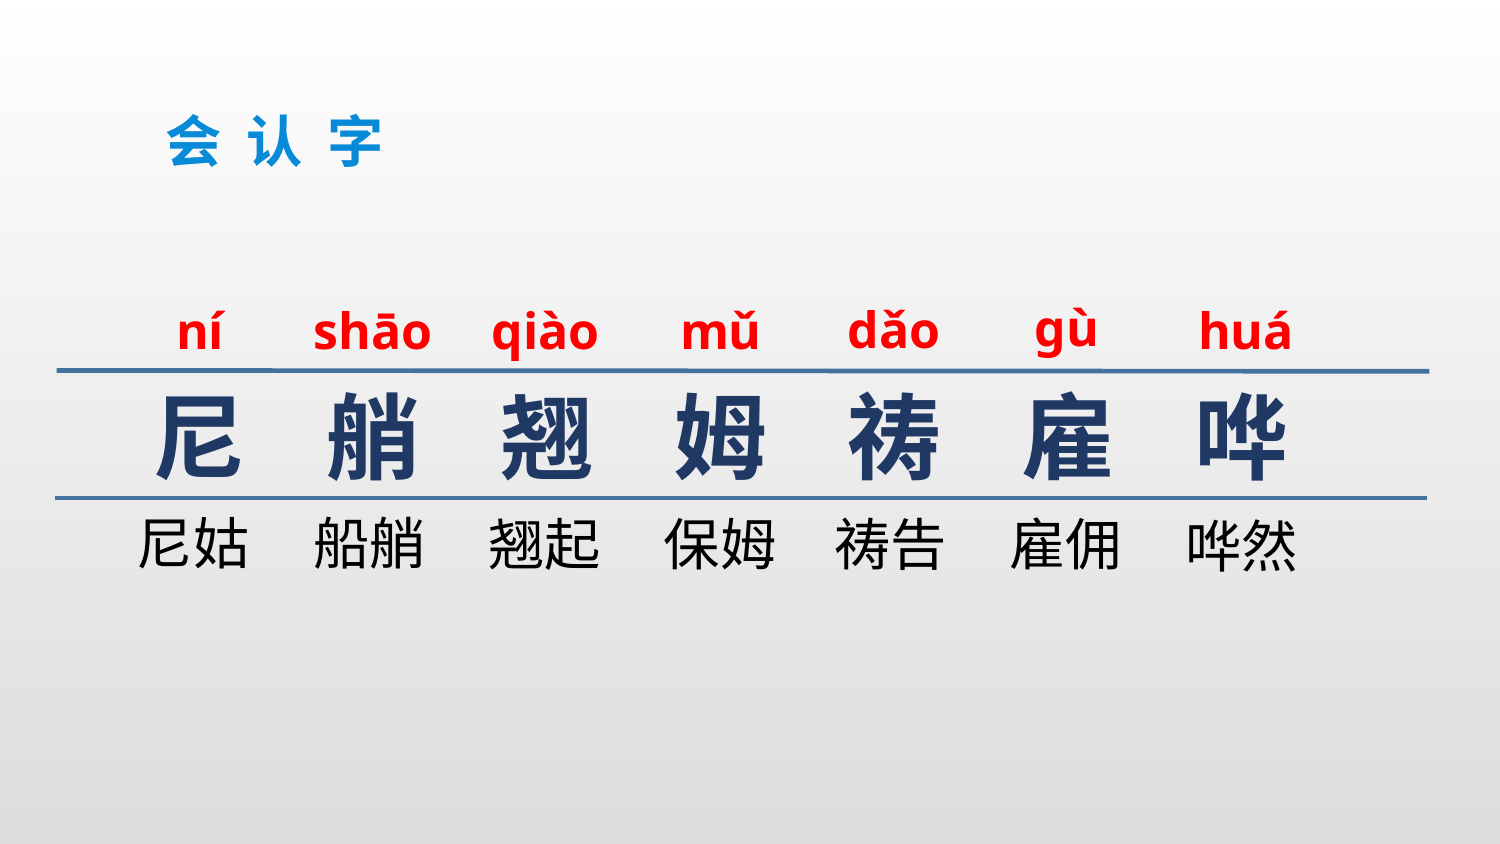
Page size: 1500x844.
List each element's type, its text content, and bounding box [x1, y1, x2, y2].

text_box gù [970, 291, 1163, 363]
text_box shāo [277, 293, 449, 365]
text_box 船艄 [298, 502, 454, 582]
text_box 尼姑 [121, 502, 278, 582]
text_box 姆 [662, 373, 779, 497]
text_box 翘 [488, 373, 606, 497]
text_box 哗 [1183, 373, 1301, 497]
text_box ní [103, 293, 277, 365]
text_box 会认字 [154, 100, 434, 180]
text_box 祷告 [818, 503, 975, 583]
text_box 哗然 [1170, 505, 1326, 584]
text_box 雇佣 [994, 503, 1150, 583]
text_box qiào [449, 293, 624, 365]
text_box 尼 [140, 373, 258, 496]
text_box 翘起 [473, 503, 629, 583]
text_box 雇 [1010, 373, 1127, 497]
text_box huá [1149, 293, 1343, 365]
text_box 祷 [836, 373, 953, 497]
text_box mǔ [624, 293, 818, 366]
text_box 保姆 [648, 503, 804, 583]
text_box 艄 [314, 373, 432, 497]
text_box dǎo [816, 292, 972, 364]
